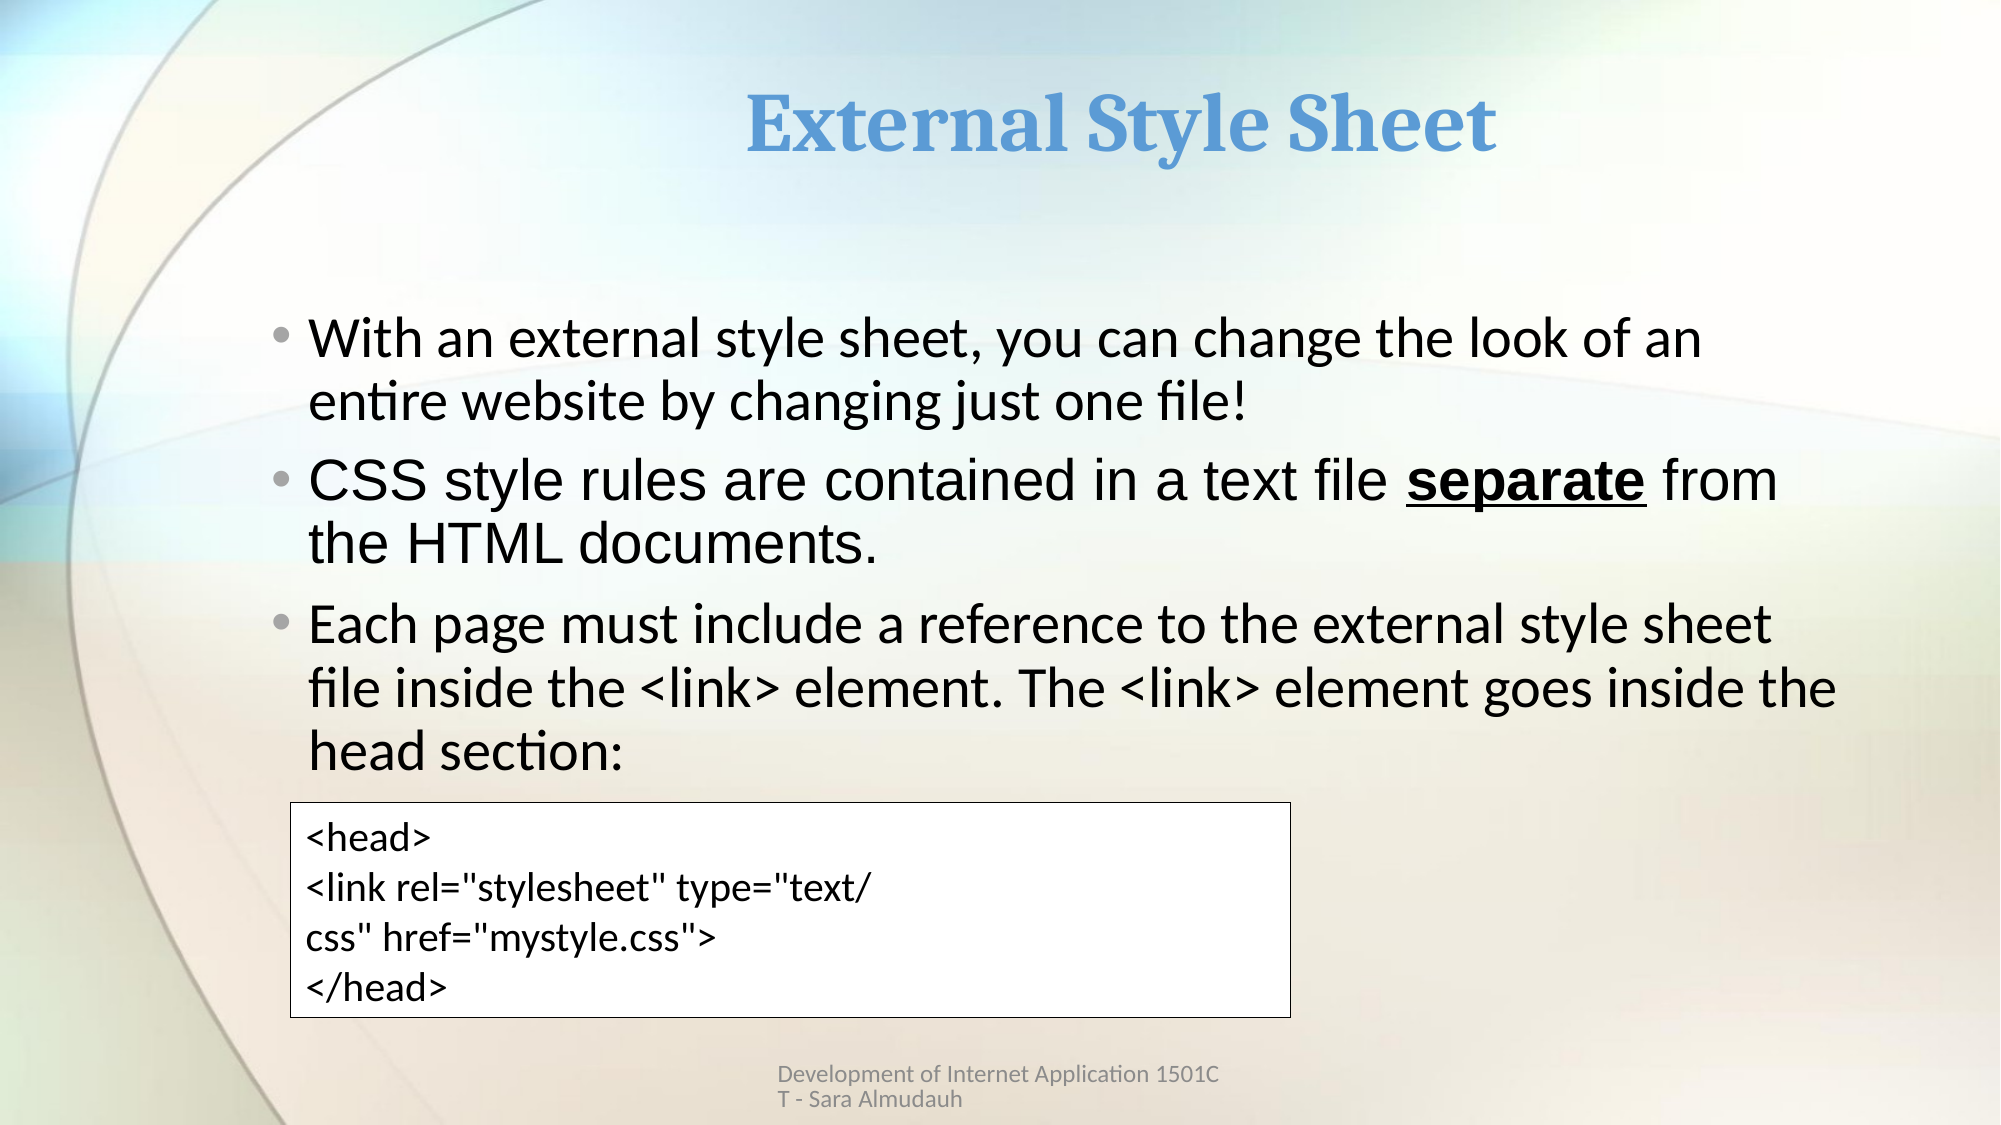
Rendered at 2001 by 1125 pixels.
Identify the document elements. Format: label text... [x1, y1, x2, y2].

picture [0, 0, 2001, 1125]
title External Style Sheet [381, 59, 1863, 278]
text_box <head> <link rel="stylesheet" type="text/css" href="mystyle.css"> </head> [290, 802, 1291, 1018]
list With an external style sheet, you can change the look of an entire website by changing just one file! CSS style rules are contained in a text file separate from the HTML documents. Each page must include a reference to the external style sheet file inside the <link> element. The <link> element goes inside the head section: [256, 299, 1863, 803]
footer Development of Internet Application 1501CT - Sara Almudauh [762, 1042, 1238, 1103]
